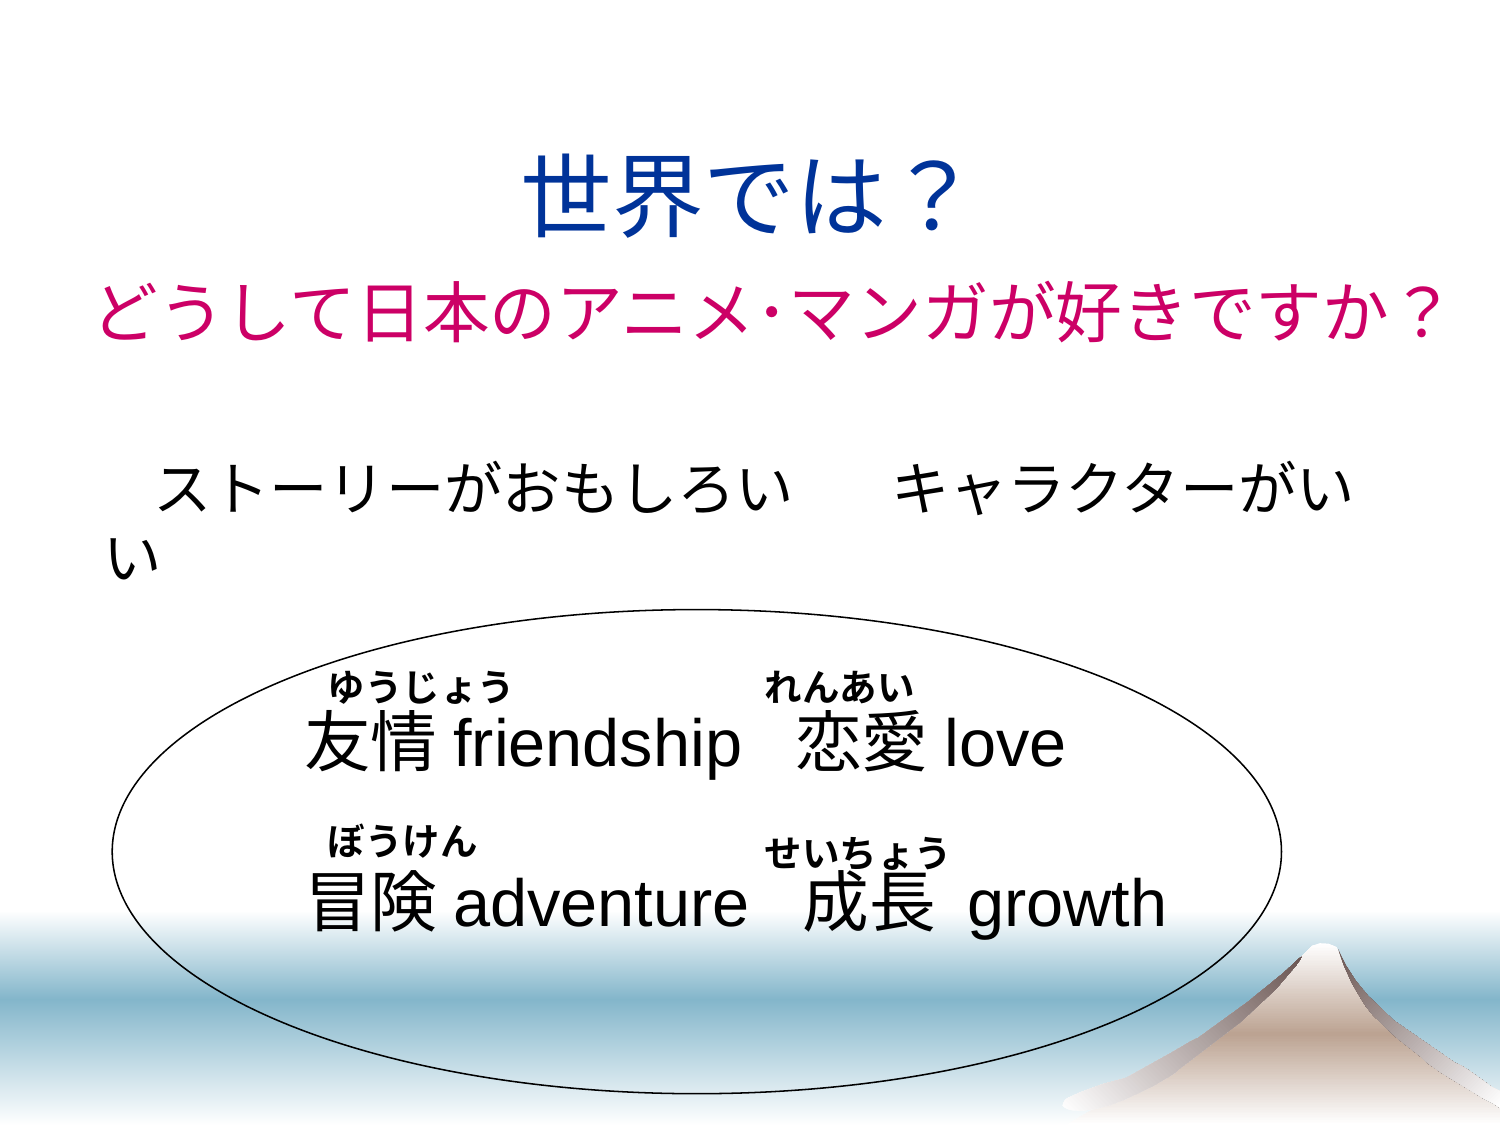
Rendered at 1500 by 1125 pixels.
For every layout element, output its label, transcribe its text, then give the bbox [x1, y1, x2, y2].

text_box 友情friendship 恋愛love 冒険adventure 成長 growth [1139, 692, 1205, 731]
text_box ゆうじょう [312, 656, 349, 669]
title 世界では？ [112, 99, 1388, 288]
list どうして日本のアニメ･マンガが好きですか？ [53, 278, 1500, 433]
text_box [112, 609, 1282, 1094]
text_box ストーリーがおもしろい キャラクターがいい [88, 444, 1412, 599]
